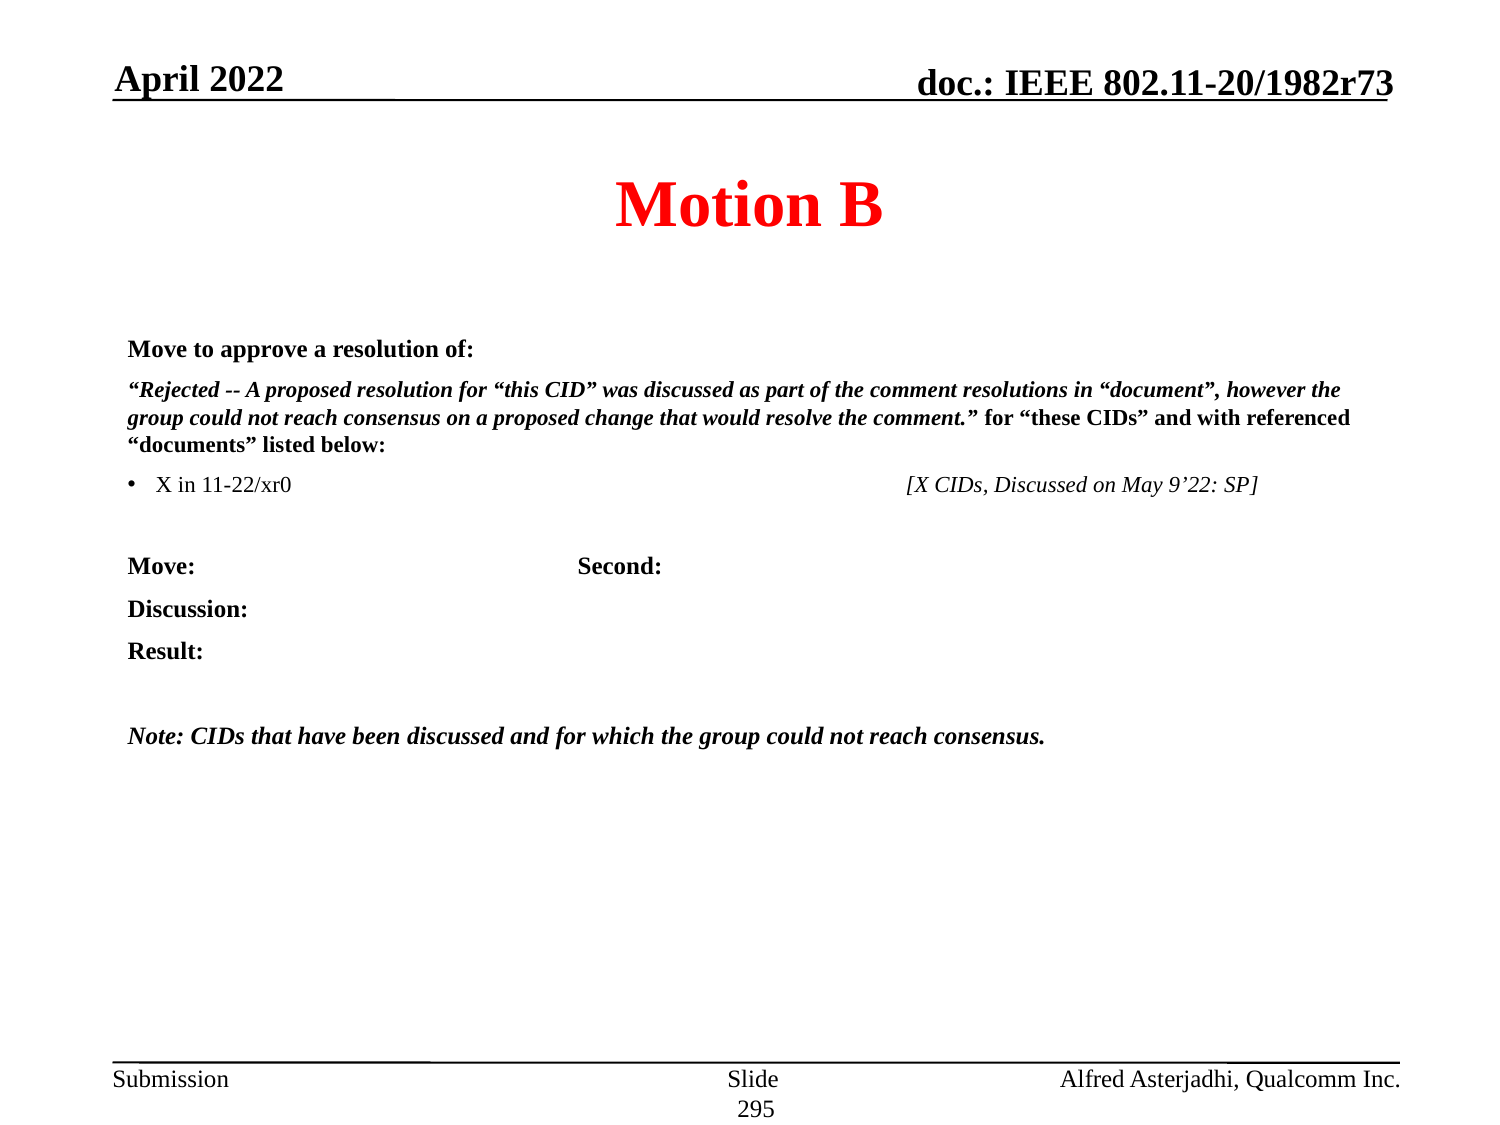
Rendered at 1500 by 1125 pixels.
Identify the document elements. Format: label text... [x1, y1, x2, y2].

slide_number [114, 54, 423, 100]
title Motion B [112, 112, 1388, 288]
slide_number Slide 295 [712, 1061, 800, 1123]
list Move to approve a resolution of: “Rejected -- A proposed resolution for “this CID” was discussed as part of the comment resolutions in “document”, however the group could not reach consensus on a proposed change that would resolve the comment.” for “these CIDs” and with referenced “documents” listed below: X in 11-22/xr0 [X CIDs, Discussed on May 9’22: SP] Move: Second: Discussion: Result: Note: CIDs that have been discussed and for which the group could not reach consensus. [112, 324, 1388, 1063]
footer Alfred Asterjadhi, Qualcomm Inc. [878, 1061, 1402, 1093]
